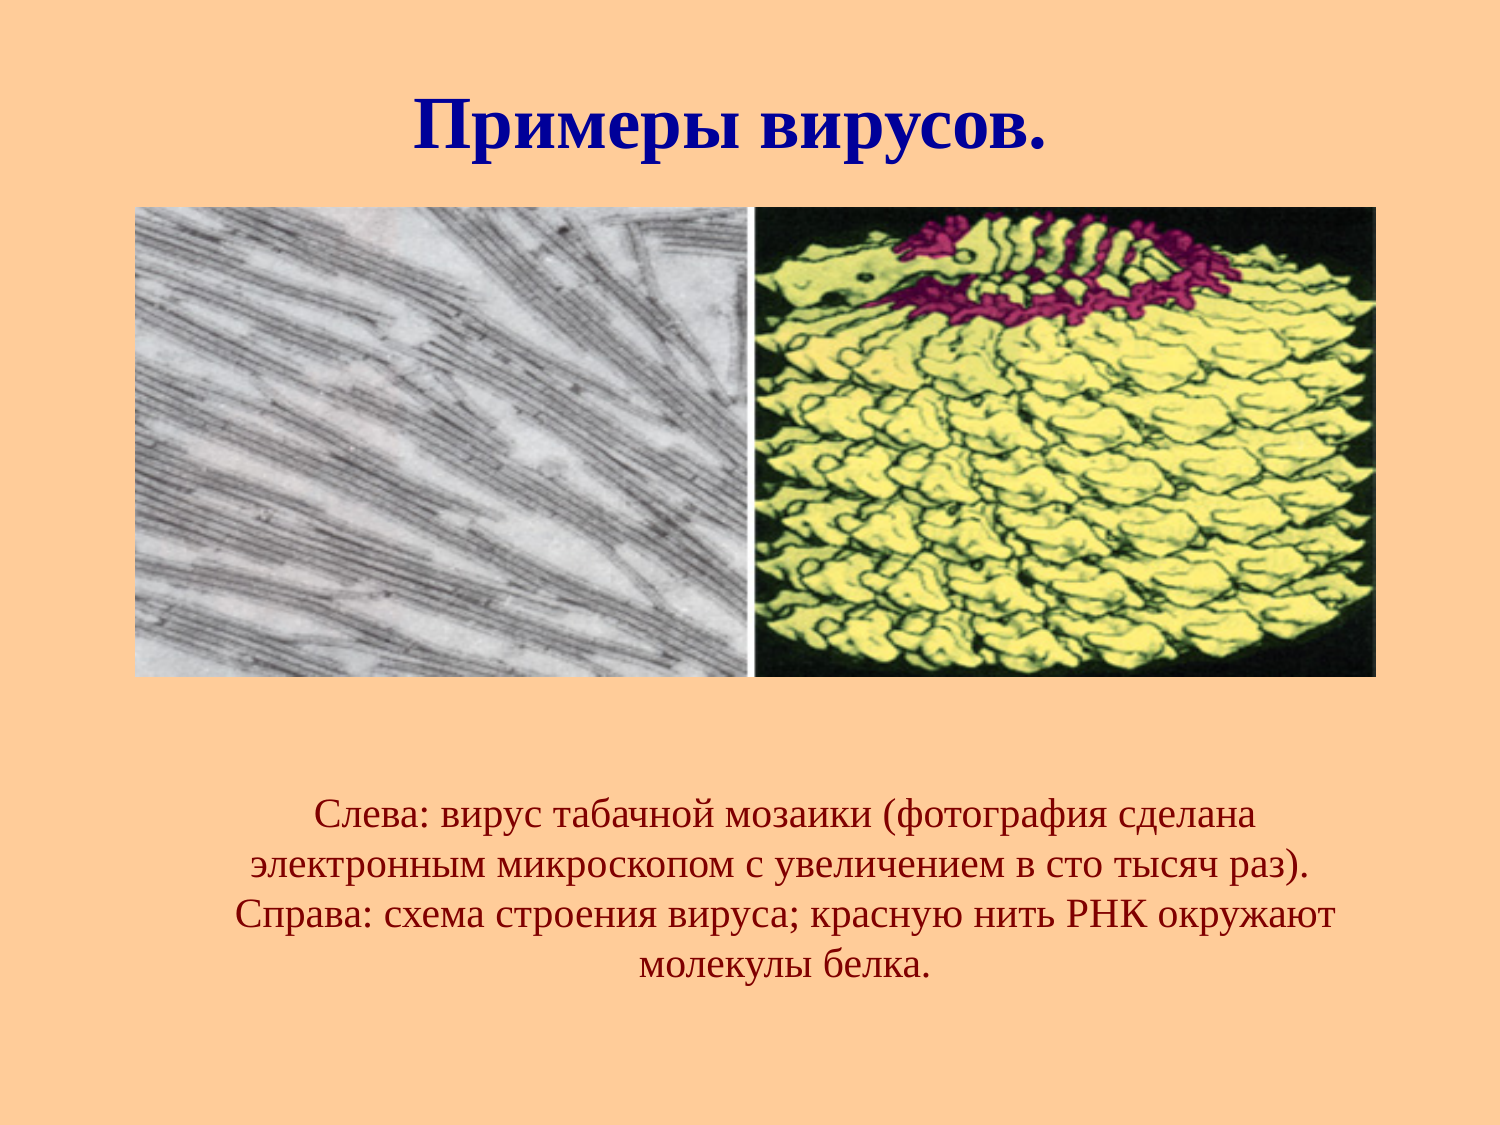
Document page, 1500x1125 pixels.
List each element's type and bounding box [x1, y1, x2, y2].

text_box [0, 0, 1500, 1125]
